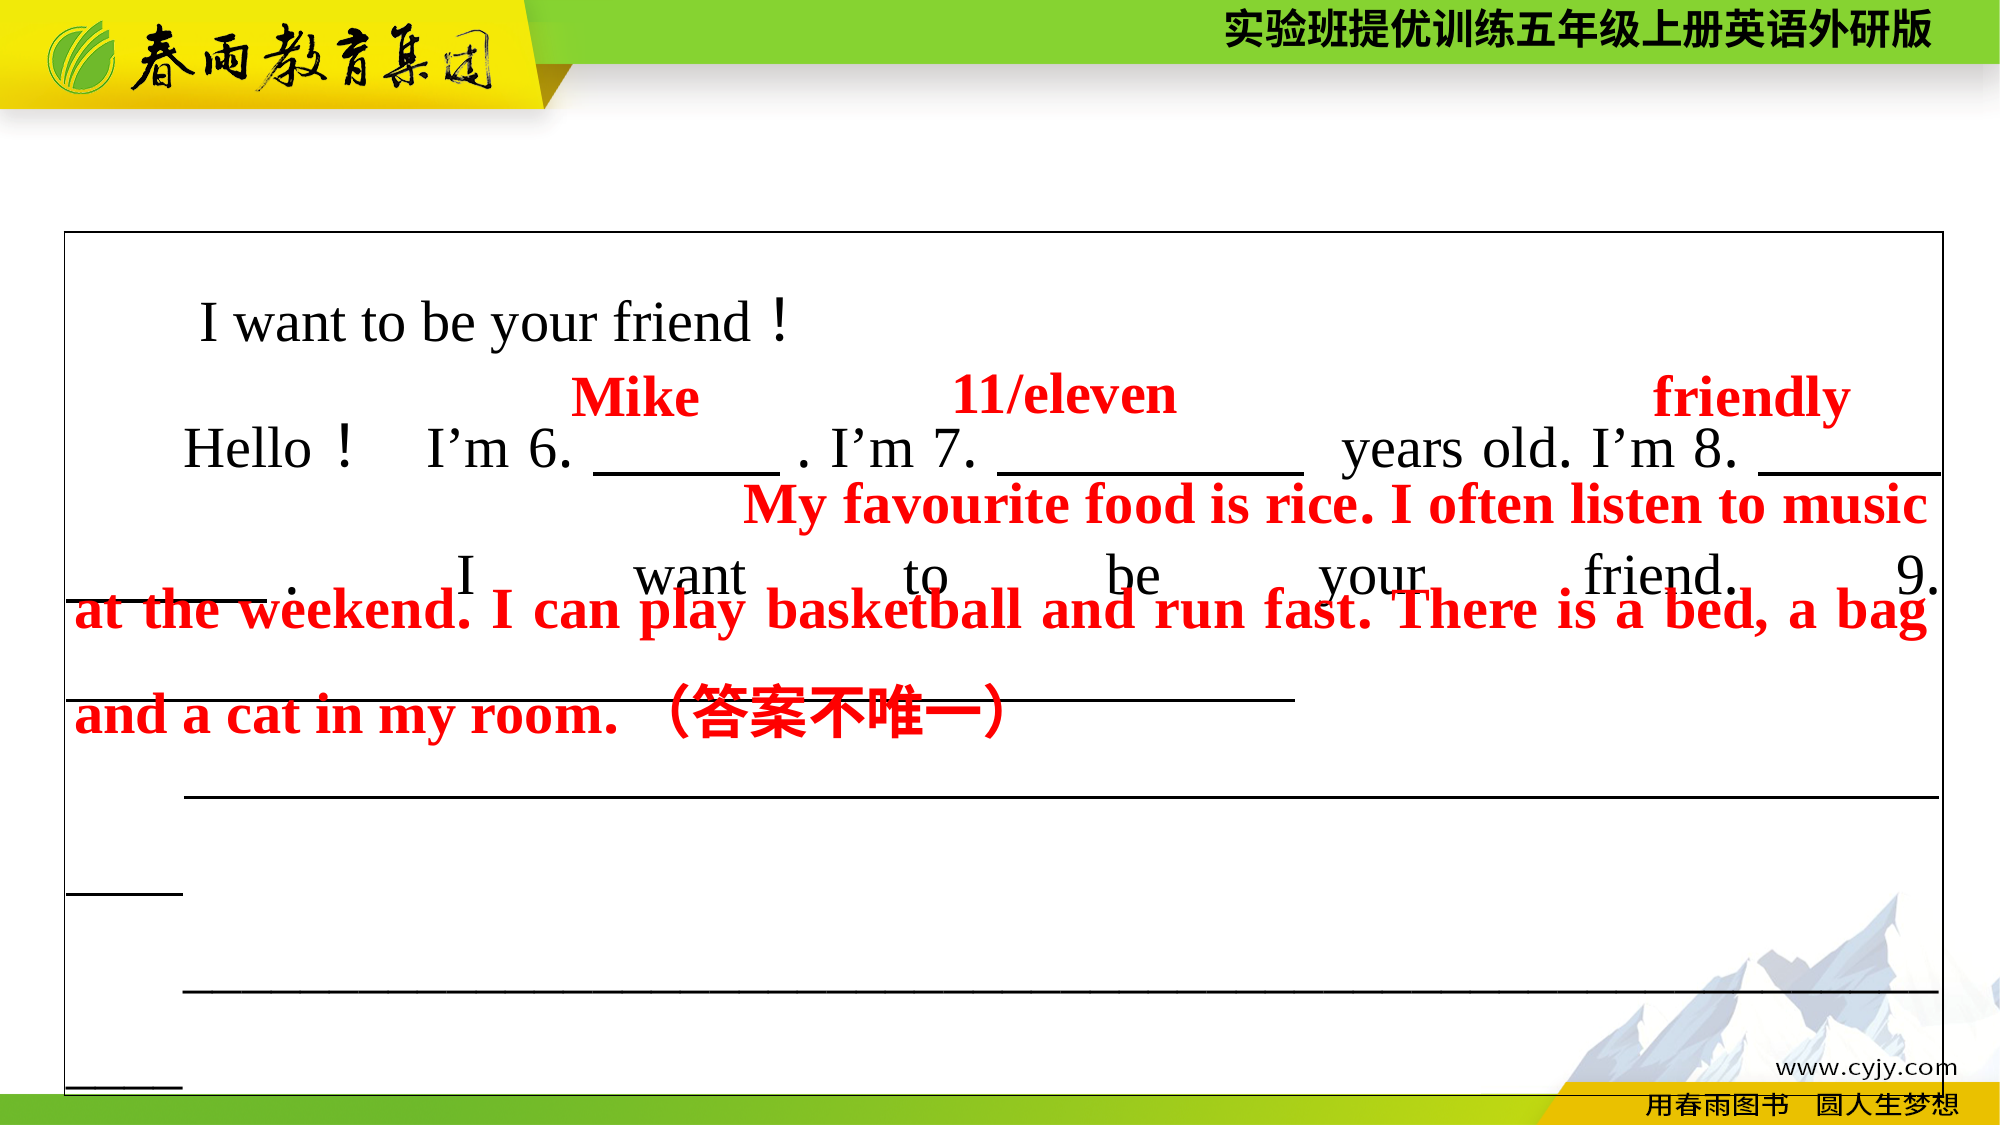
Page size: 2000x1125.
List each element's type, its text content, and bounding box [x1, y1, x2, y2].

text_box 11/eleven [937, 348, 1194, 423]
table_header I want to be your friend！ Hello！ I’m 6. . I’m 7. years old. I’m 8. . I want to be your friend. 9. __________________________________________ ________________________________________________________________ ________________________________________________________________ [65, 753, 1942, 1095]
picture [0, 0, 2000, 1125]
text_box My favourite food is rice. I often listen to music at the weekend. I can play basketball and run fast. There is a bed, a bag and a cat in my room.（答案不唯一） [59, 423, 1944, 753]
text_box Mike [556, 350, 716, 423]
text_box friendly [1638, 315, 1867, 423]
table_header I want to be your friend！ Hello！ I’m 6. . I’m 7. years old. I’m 8. . I want to be your friend. 9. __________________________________________ ________________________________________________________________ ________________________________________________________________ [65, 233, 1942, 423]
